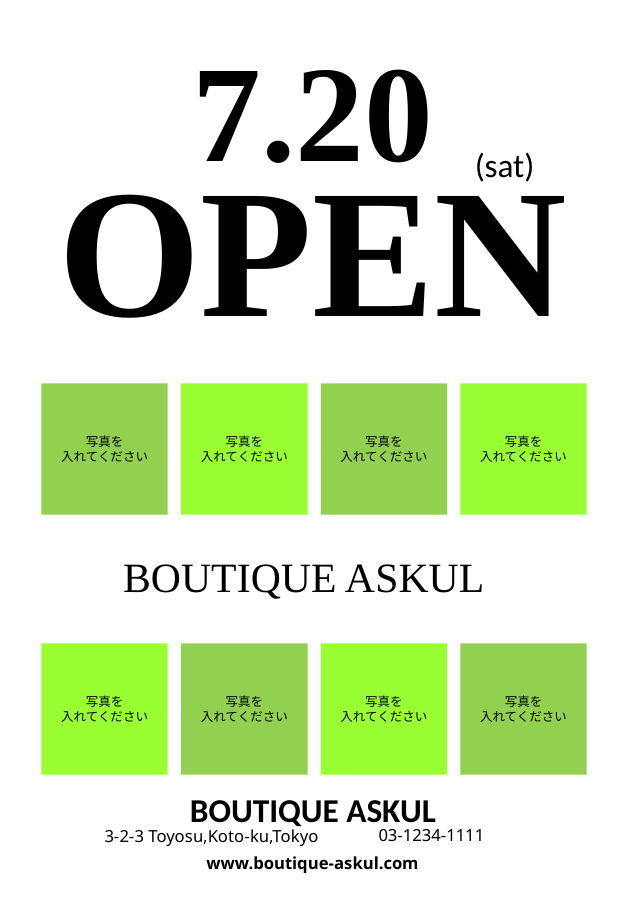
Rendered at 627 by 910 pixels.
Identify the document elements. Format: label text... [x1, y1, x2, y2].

text_box BOUTIQUE ASKUL [182, 785, 444, 834]
text_box 03-1234-1111 [371, 821, 523, 849]
text_box 3-2-3 Toyosu,Koto-ku,Tokyo [97, 822, 371, 850]
text_box 写真を 入れてください [459, 382, 588, 516]
text_box 写真を 入れてください [459, 642, 588, 776]
text_box (sat) [467, 140, 543, 188]
text_box 写真を 入れてください [40, 382, 169, 516]
text_box 写真を 入れてください [180, 642, 309, 776]
text_box 7.20 [184, 20, 441, 193]
text_box 写真を 入れてください [180, 382, 309, 516]
text_box 写真を 入れてください [40, 642, 169, 776]
text_box 写真を 入れてください [320, 642, 448, 776]
text_box www.boutique-askul.com [190, 849, 436, 877]
text_box OPEN [50, 129, 575, 357]
text_box 写真を 入れてください [320, 382, 448, 516]
text_box BOUTIQUE ASKUL [115, 547, 493, 605]
